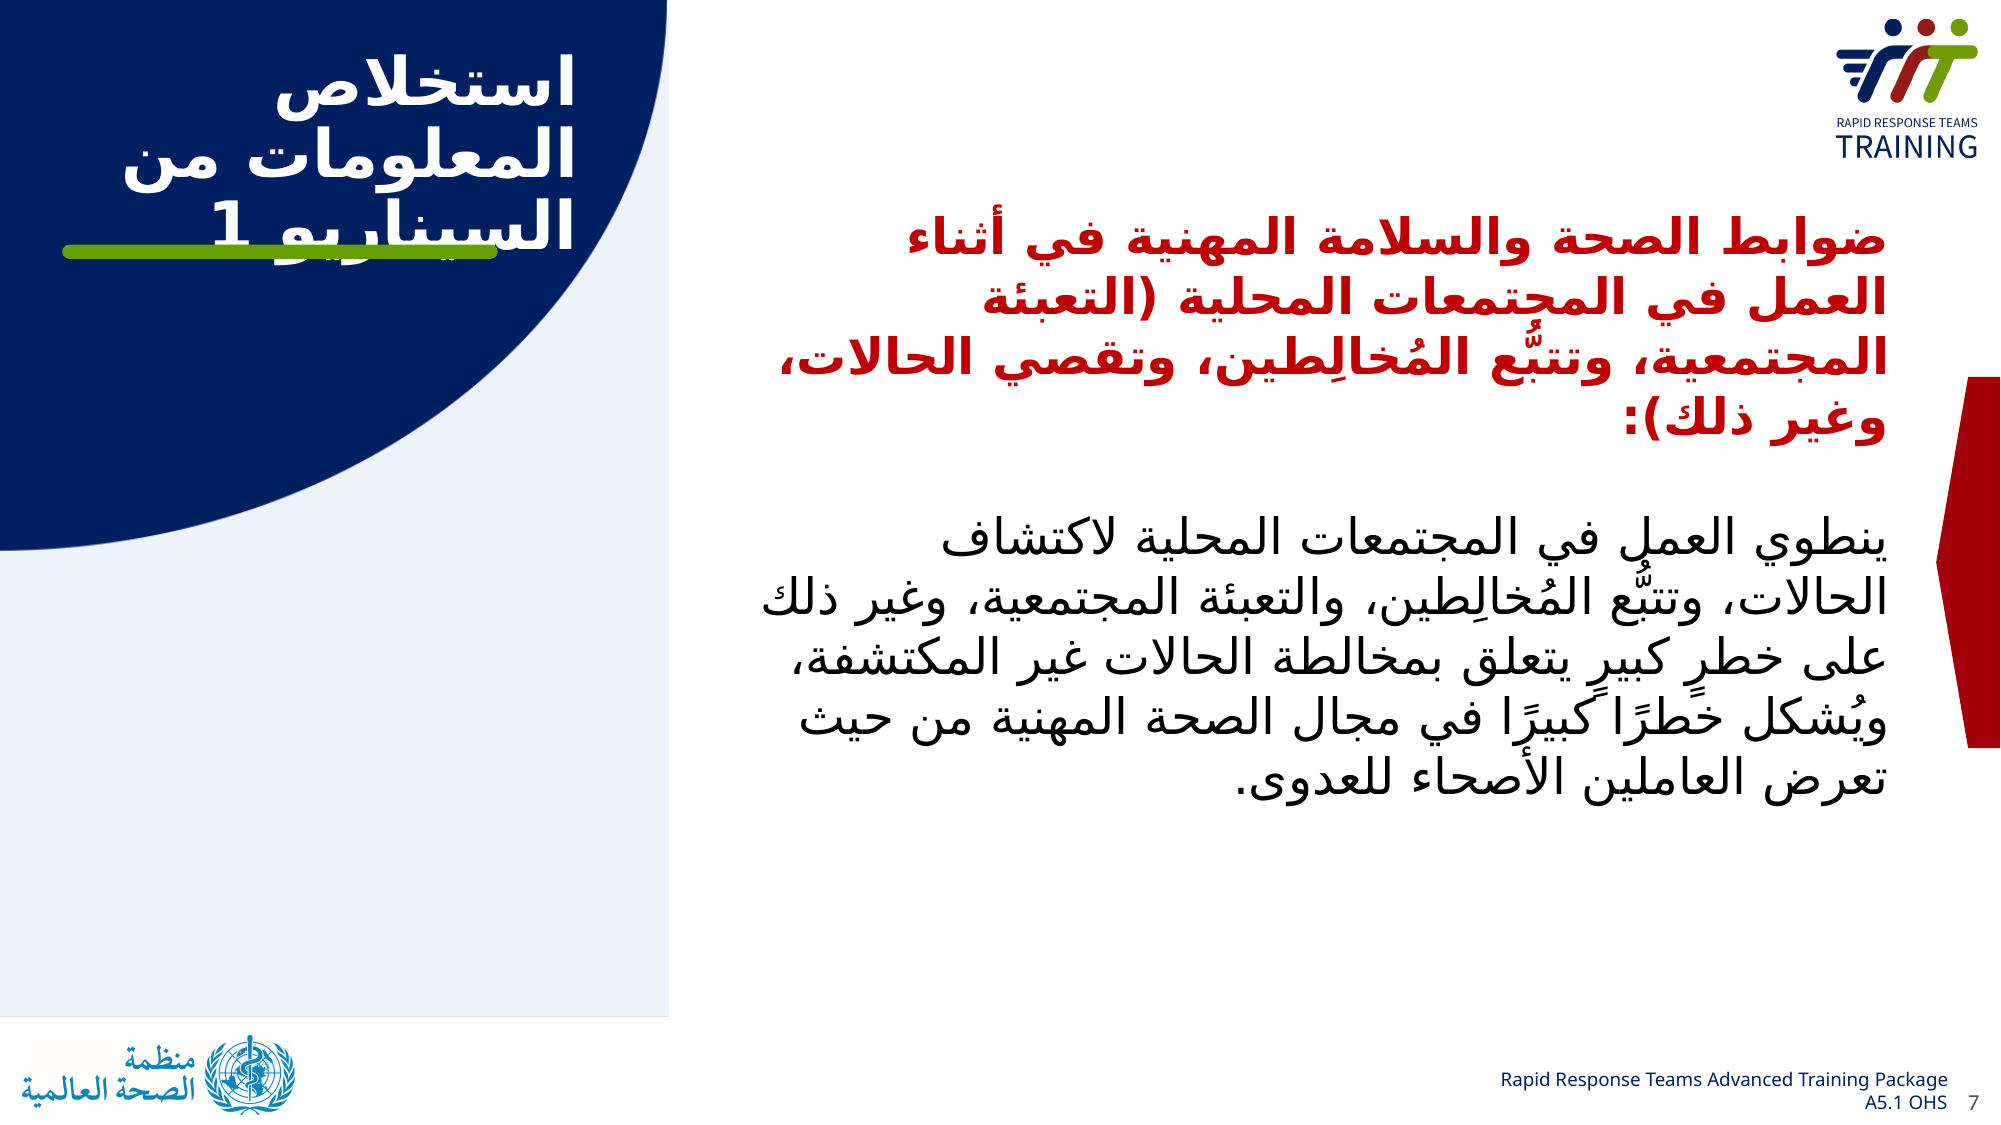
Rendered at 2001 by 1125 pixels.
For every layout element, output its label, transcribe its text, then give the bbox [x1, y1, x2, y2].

picture [252, 1050, 258, 1059]
picture [22, 1035, 295, 1115]
picture [1835, 19, 1978, 167]
title استخلاص المعلومات من السيناريو 1 [49, 0, 586, 315]
text_box [62, 244, 498, 259]
slide_number 7 [1882, 1037, 1912, 1082]
text_box ضوابط الصحة والسلامة المهنية في أثناء العمل في المجتمعات المحلية (التعبئة المجتمعية، وتتبُّع المُخالِطين، وتقصي الحالات، وغير ذلك): ينطوي العمل في المجتمعات المحلية لاكتشاف الحالات، وتتبُّع المُخالِطين، والتعبئة المجتمعية، وغير ذلك على خطرٍ كبيرٍ يتعلق بمخالطة الحالات غير المكتشفة، ويُشكل خطرًا كبيرًا في مجال الصحة المهنية من حيث تعرض العاملين الأصحاء للعدوى. [748, 196, 1897, 872]
picture [0, 0, 669, 1018]
